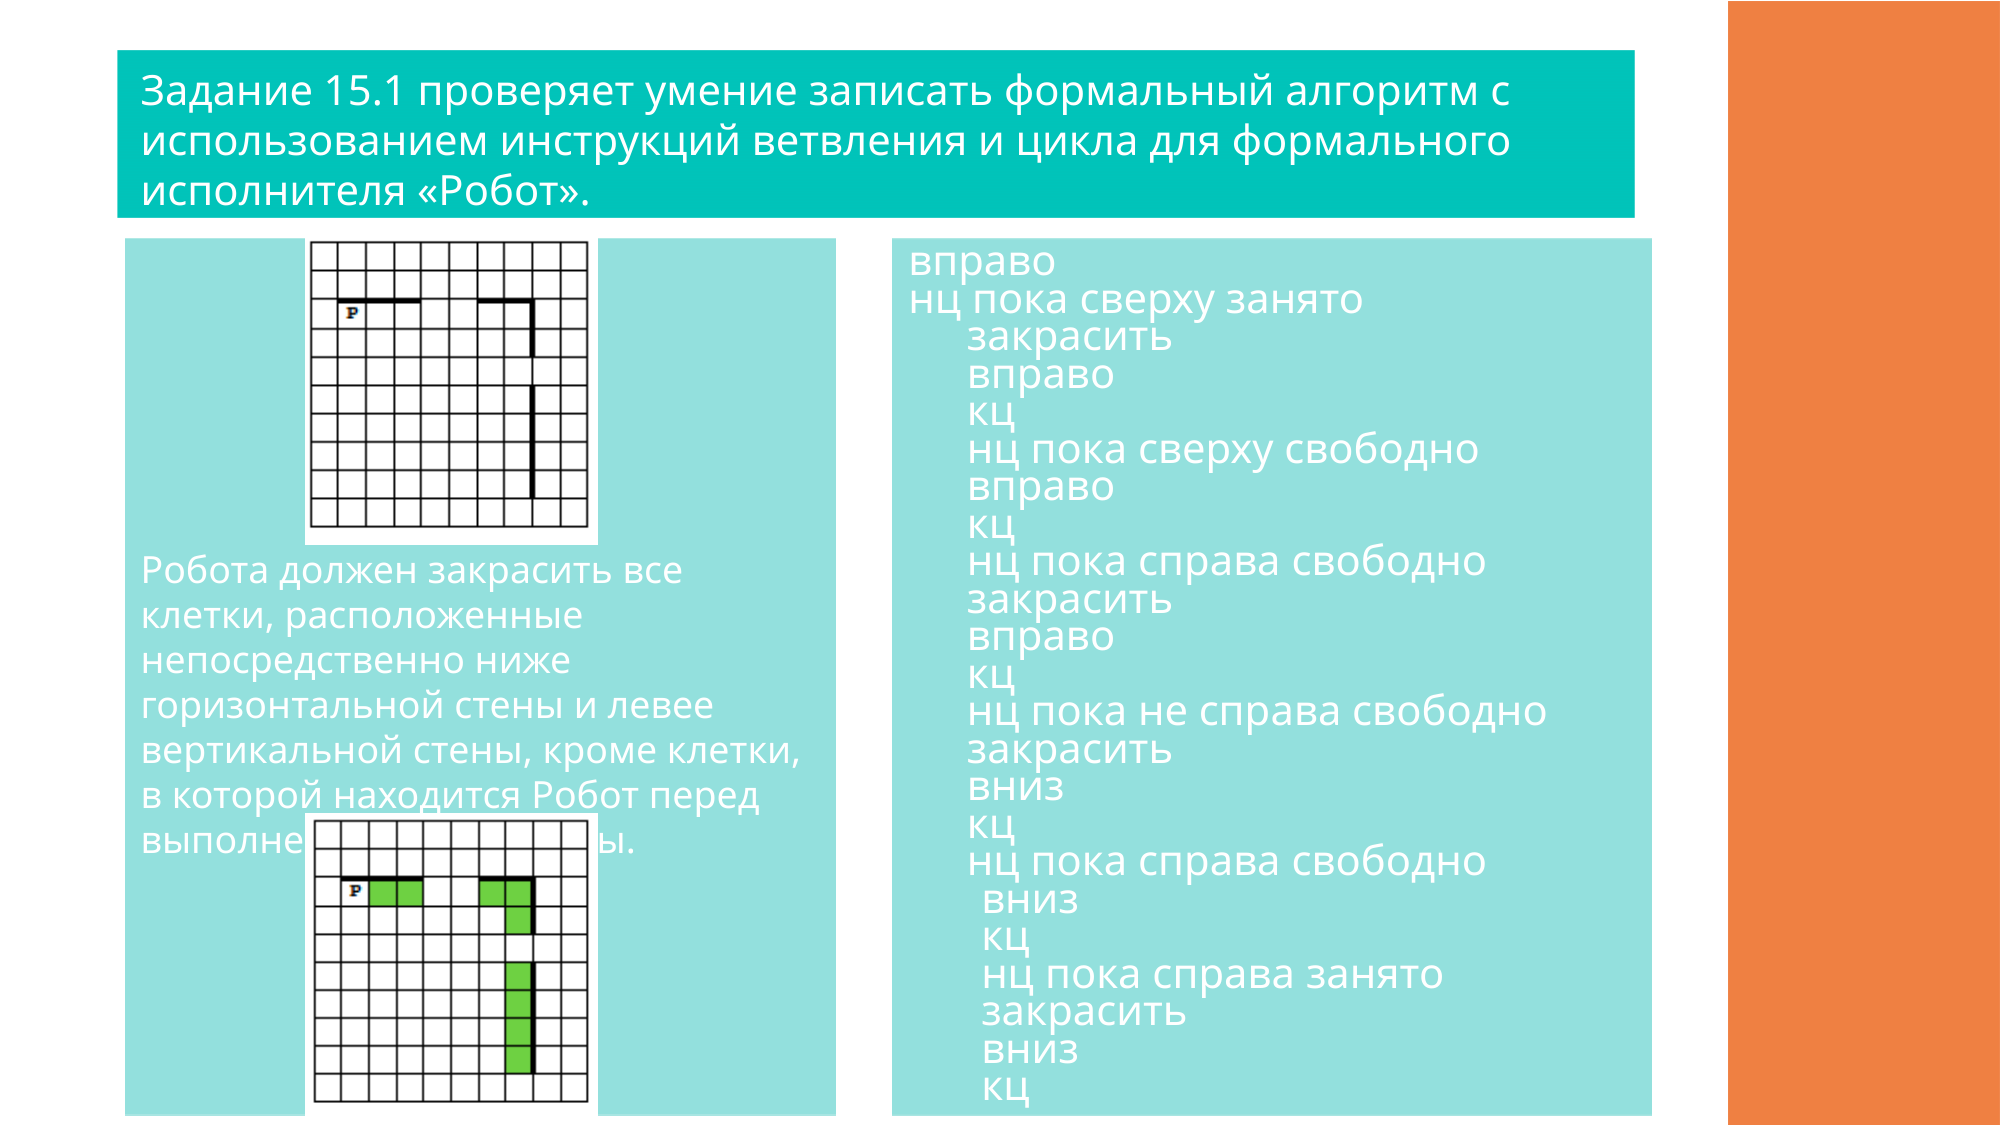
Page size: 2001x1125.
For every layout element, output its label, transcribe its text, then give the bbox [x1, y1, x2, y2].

picture [125, 238, 837, 1116]
picture [1728, 1, 2000, 1125]
text_box вправо нц пока сверху занято закрасить вправо кц нц пока сверху свободно вправо кц нц пока справа свободно закрасить вправо кц нц пока не справа свободно закрасить вниз кц нц пока справа свободно вниз кц нц пока справа занято закрасить вниз кц [893, 239, 1659, 1117]
picture [117, 50, 1635, 218]
text_box Задание 15.1 проверяет умение записать формальный алгоритм с использованием инструкций ветвления и цикла для формального исполнителя «Робот». [125, 218, 1619, 222]
picture [892, 238, 1652, 1116]
